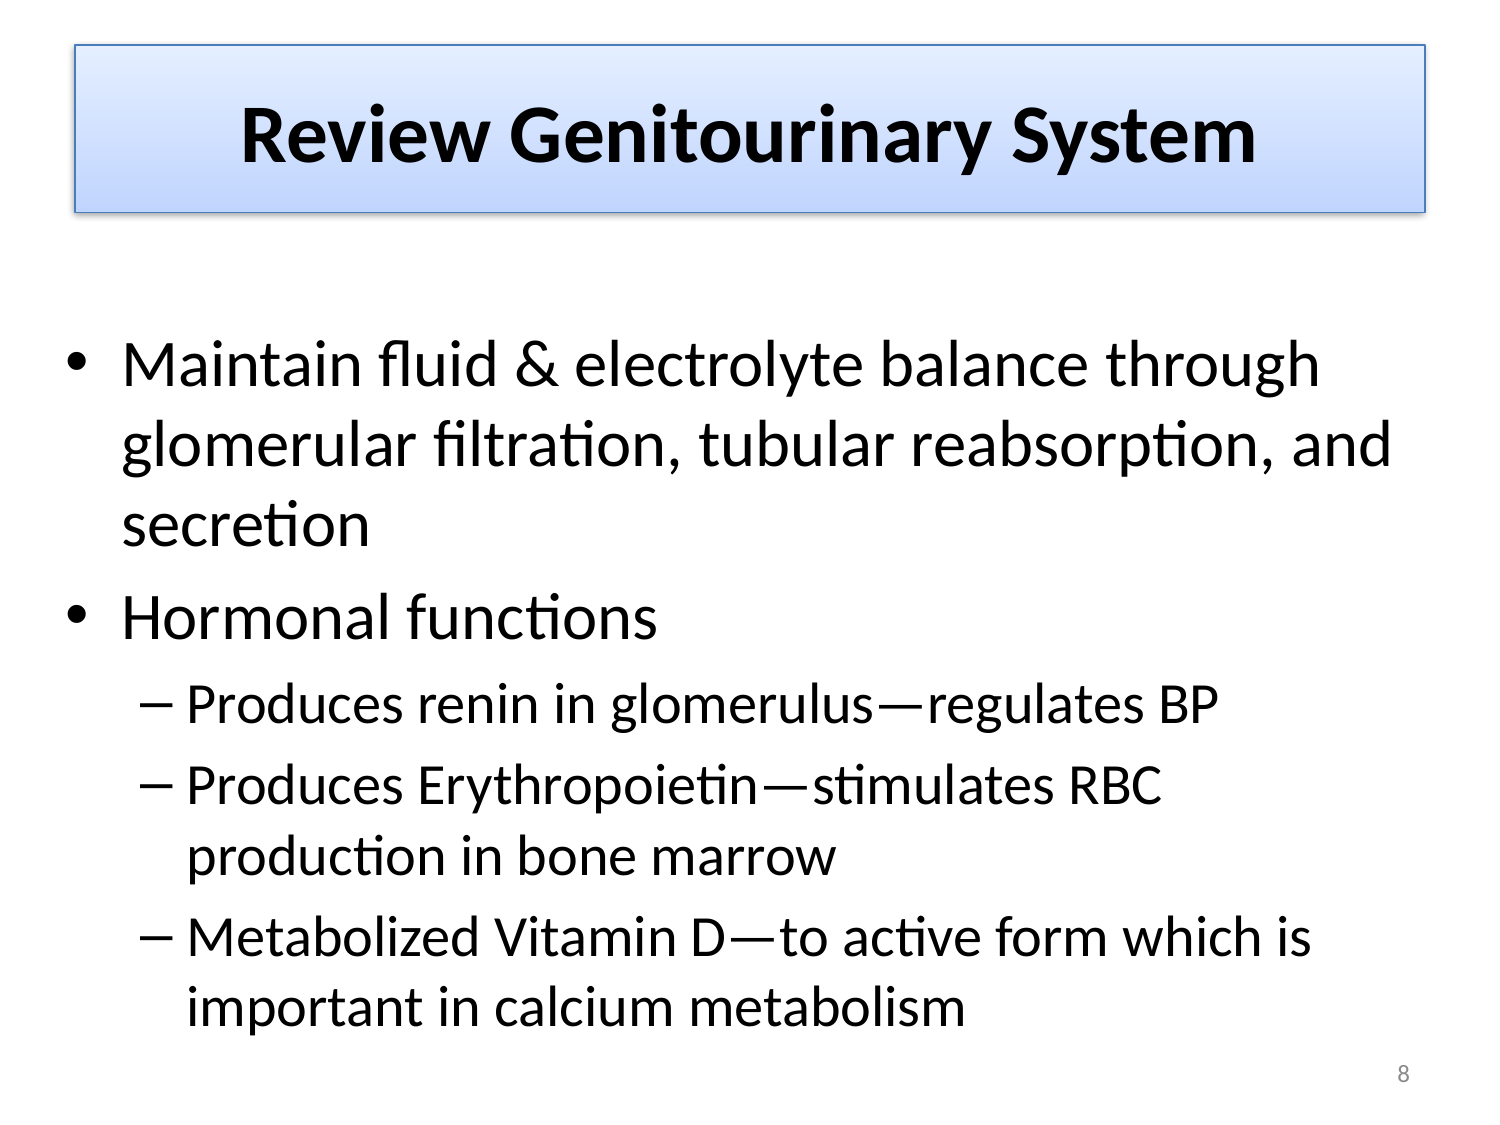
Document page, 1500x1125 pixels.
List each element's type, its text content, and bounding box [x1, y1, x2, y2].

slide_number 8 [1074, 1042, 1425, 1103]
title Review Genitourinary System [74, 44, 1426, 213]
list Maintain fluid & electrolyte balance through glomerular filtration, tubular reabsorption, and secretion Hormonal functions Produces renin in glomerulus—regulates BP Produces Erythropoietin—stimulates RBC production in bone marrow Metabolized Vitamin D—to active form which is important in calcium metabolism [50, 312, 1438, 1075]
